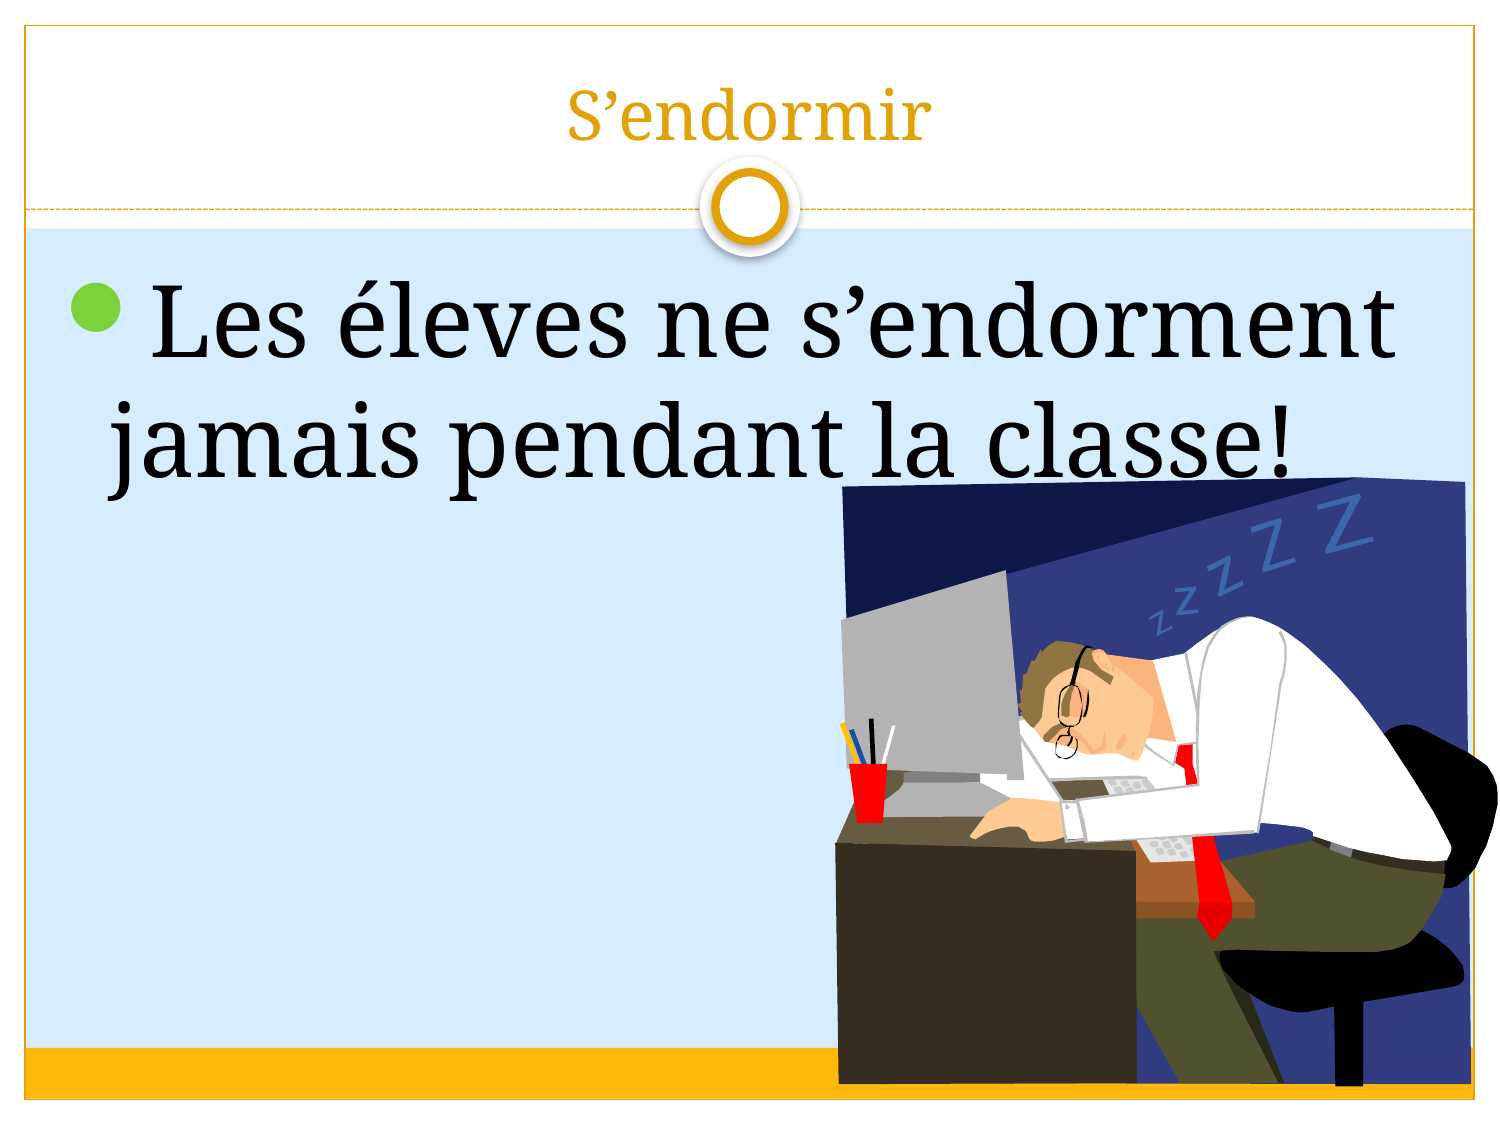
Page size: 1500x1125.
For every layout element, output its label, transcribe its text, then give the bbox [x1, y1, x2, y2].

picture [832, 474, 1500, 1089]
list Les éleves ne s’endorment jamais pendant la classe! [49, 250, 1445, 1001]
title S’endormir [49, 37, 1450, 162]
